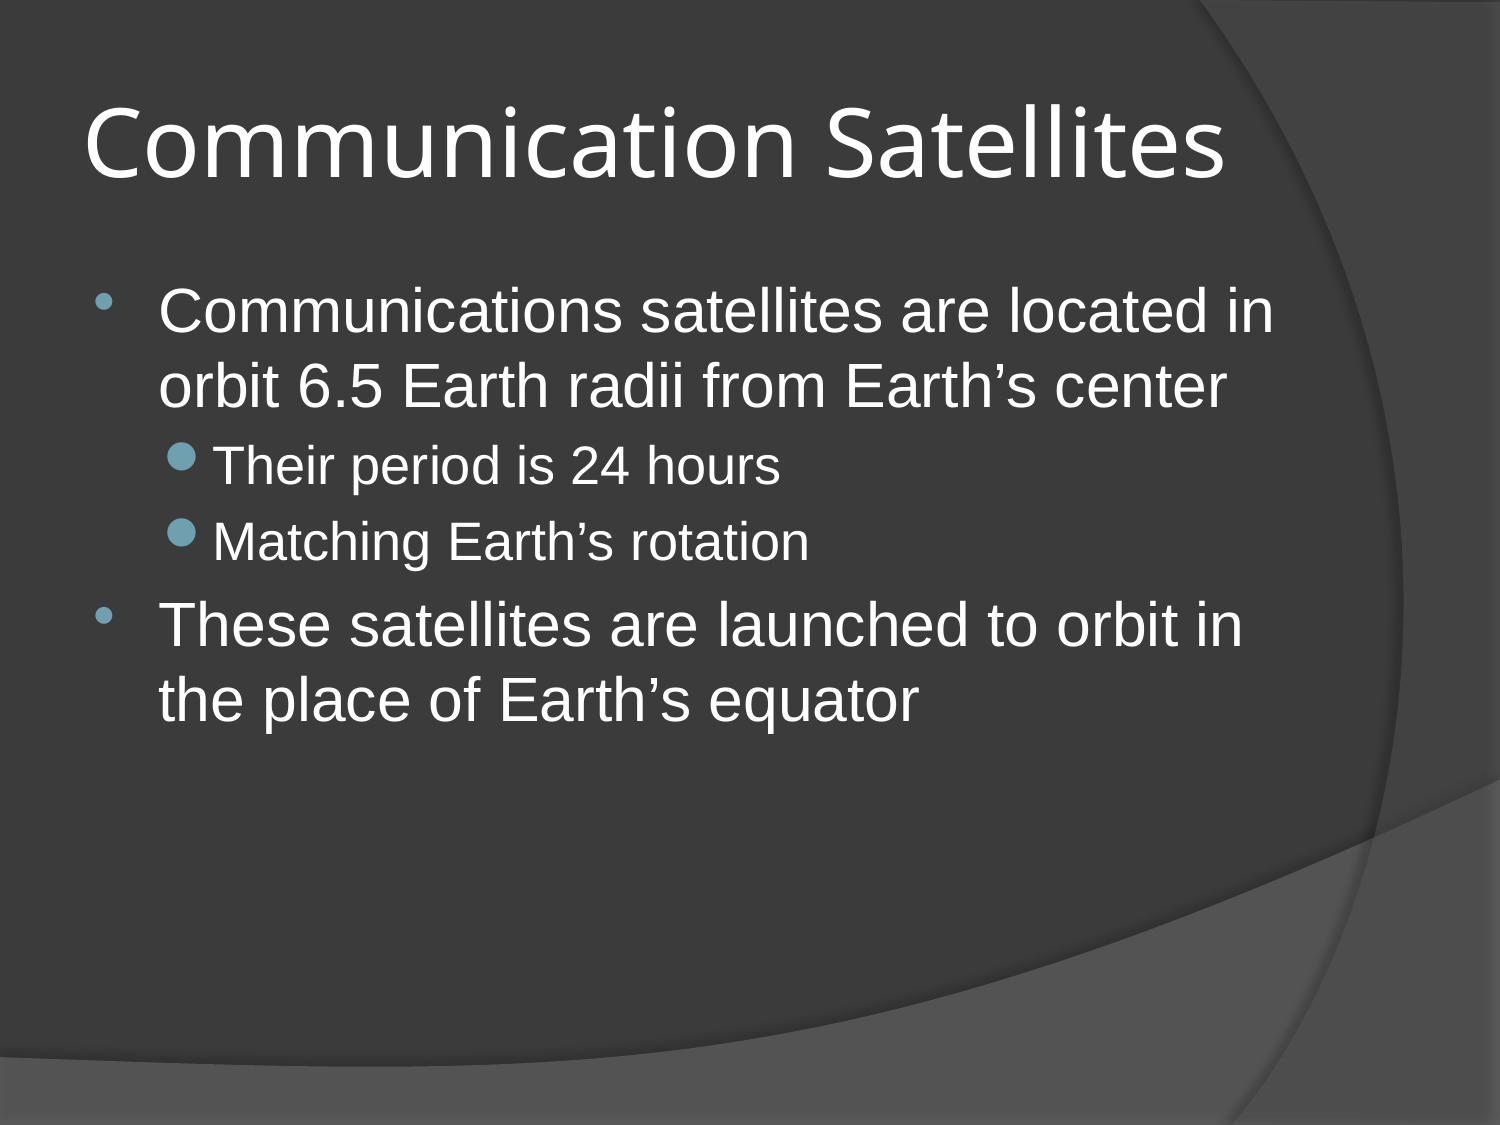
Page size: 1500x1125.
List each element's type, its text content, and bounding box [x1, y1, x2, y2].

list Communications satellites are located in orbit 6.5 Earth radii from Earth’s center Their period is 24 hours Matching Earth’s rotation These satellites are launched to orbit in the place of Earth’s equator [75, 262, 1300, 1005]
title Communication Satellites [75, 45, 1300, 233]
